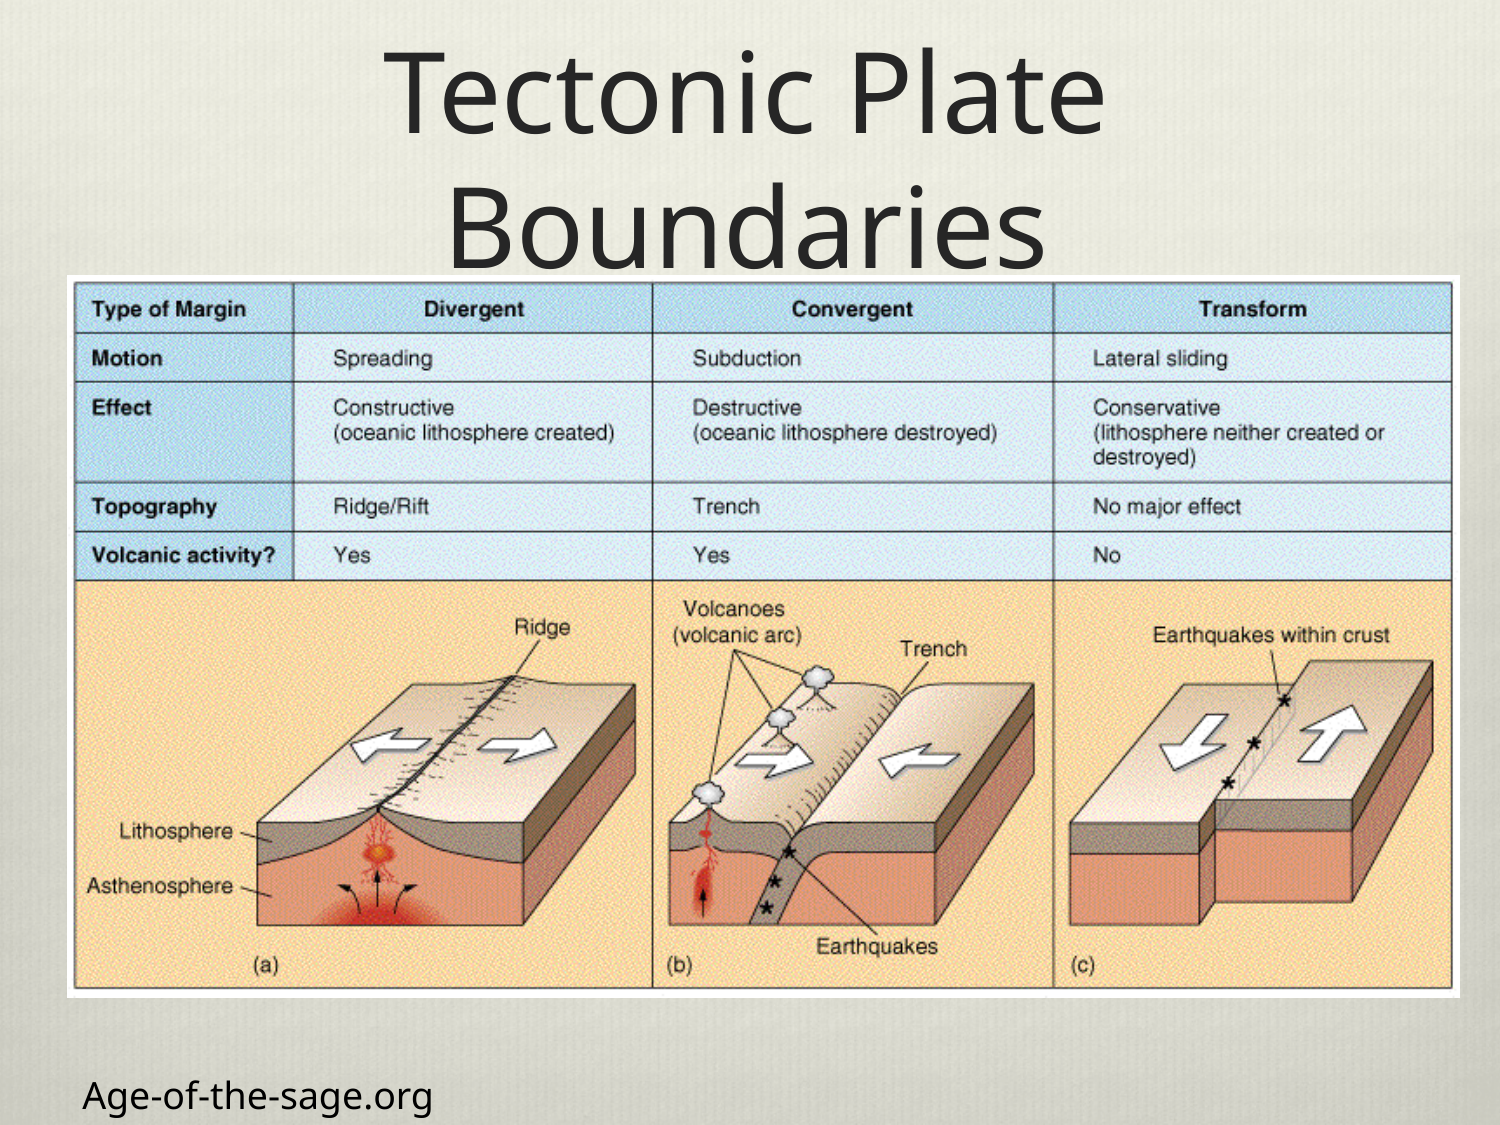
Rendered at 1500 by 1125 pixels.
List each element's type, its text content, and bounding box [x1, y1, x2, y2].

text_box Age-of-the-sage.org [67, 1064, 529, 1125]
title Tectonic Plate Boundaries [78, 61, 1415, 250]
picture [66, 274, 1461, 1000]
